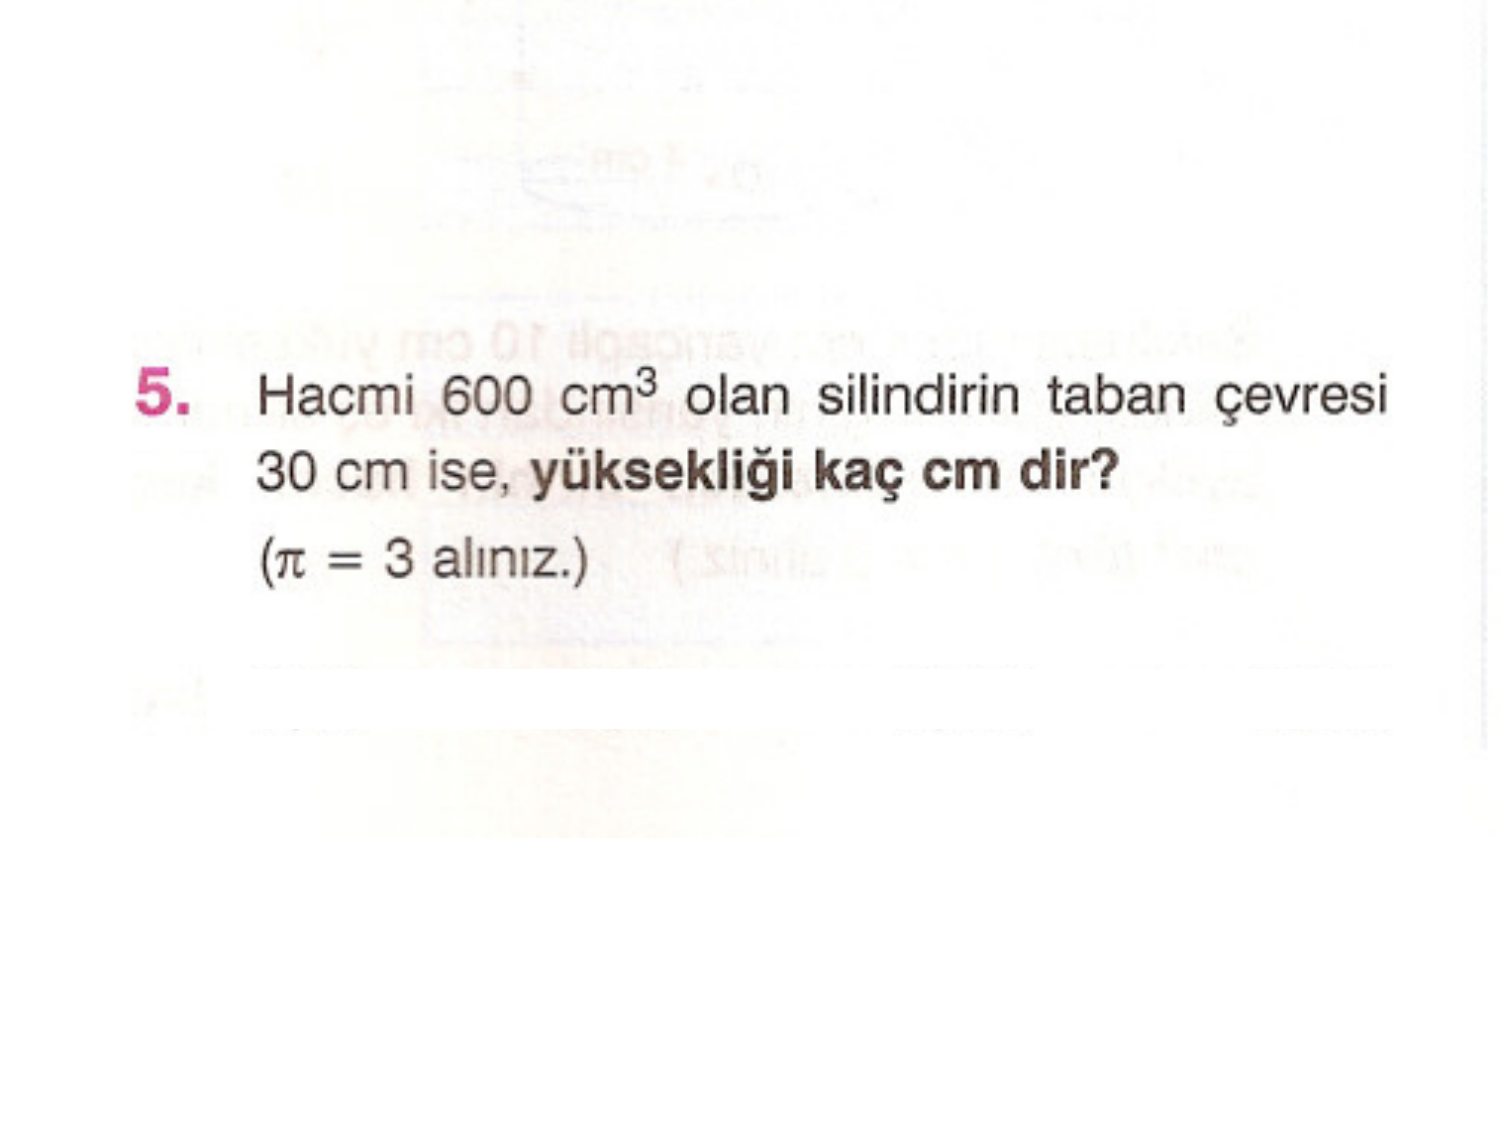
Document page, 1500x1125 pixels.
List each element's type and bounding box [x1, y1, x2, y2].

picture [0, 0, 1500, 838]
